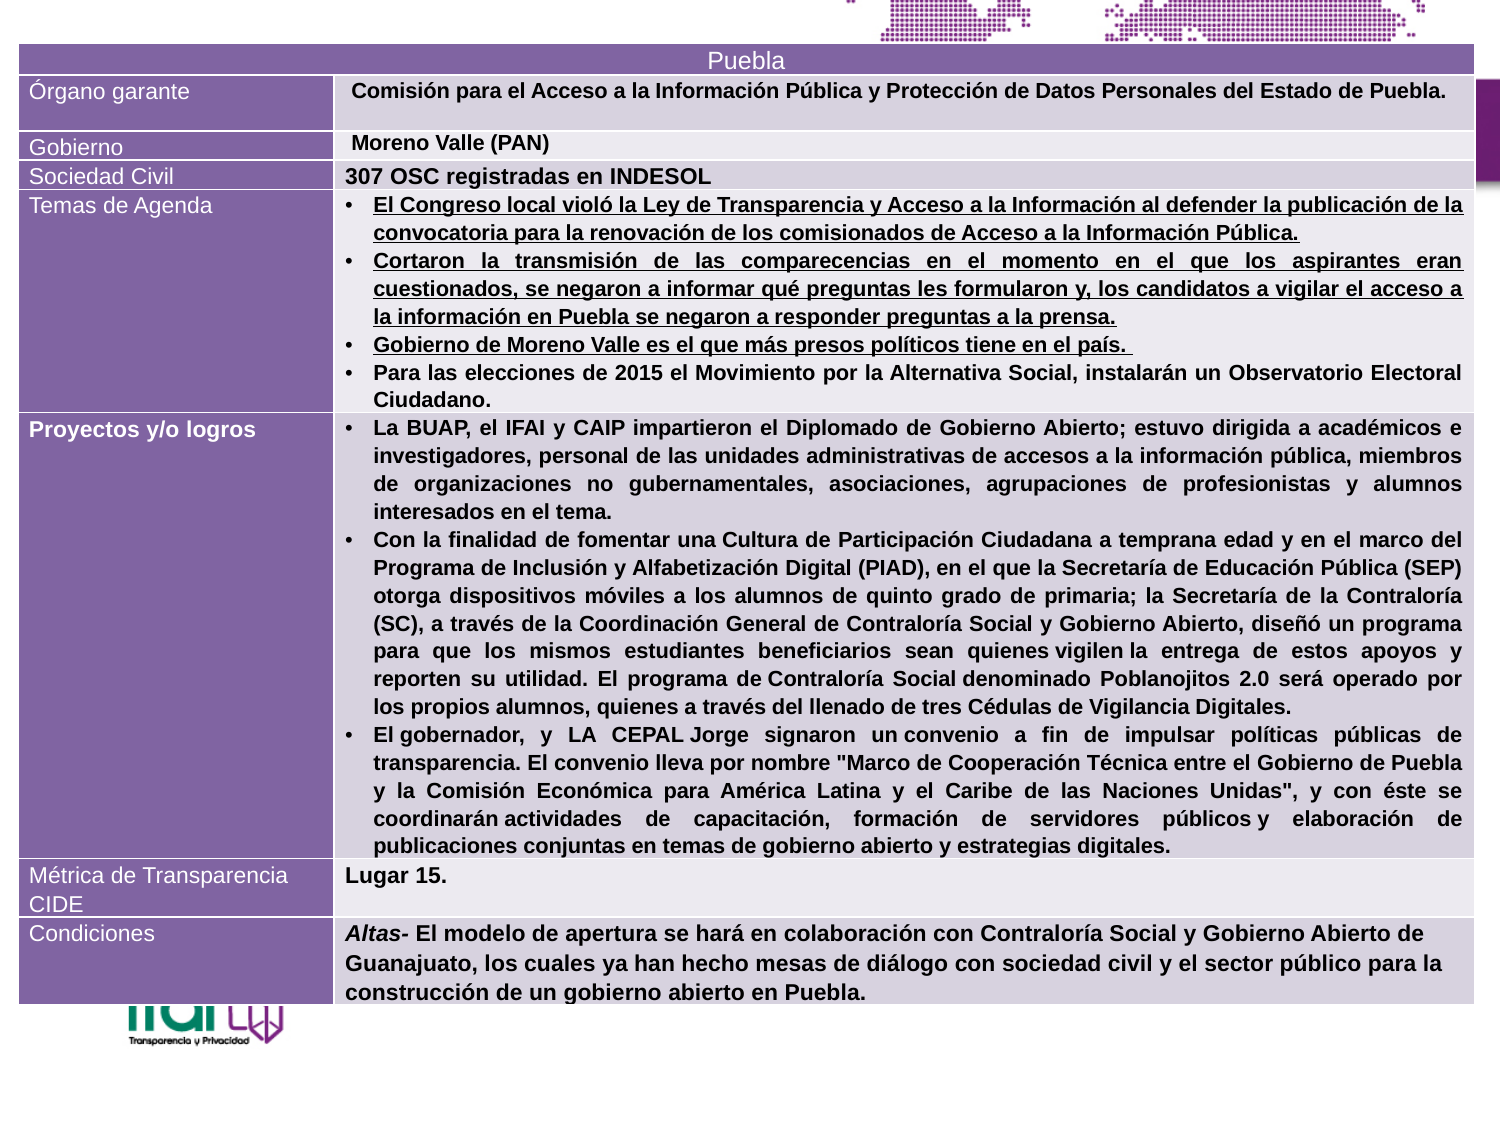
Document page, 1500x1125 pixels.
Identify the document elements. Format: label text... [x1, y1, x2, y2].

table_cell Gobierno [19, 132, 333, 159]
table_cell La BUAP, el IFAI y CAIP impartieron el Diplomado de Gobierno Abierto; estuvo dirigida a académicos e investigadores, personal de las unidades administrativas de accesos a la información pública, miembros de organizaciones no gubernamentales, asociaciones, agrupaciones de profesionistas y alumnos interesados en el tema. Con la finalidad de fomentar una Cultura de Participación Ciudadana a temprana edad y en el marco del Programa de Inclusión y Alfabetización Digital (PIAD), en el que la Secretaría de Educación Pública (SEP) otorga dispositivos móviles a los alumnos de quinto grado de primaria; la Secretaría de la Contraloría (SC), a través de la Coordinación General de Contraloría Social y Gobierno Abierto, diseñó un programa para que los mismos estudiantes beneficiarios sean quienes vigilen la entrega de estos apoyos y reporten su utilidad. El programa de Contraloría Social denominado Poblanojitos 2.0 será operado por los propios alumnos, quienes a través del llenado de tres Cédulas de Vigilancia Digitales. El gobernador, y LA CEPAL Jorge signaron un convenio a fin de impulsar políticas públicas de transparencia. El convenio lleva por nombre "Marco de Cooperación Técnica entre el Gobierno de Puebla y la Comisión Económica para América Latina y el Caribe de las Naciones Unidas", y con éste se coordinarán actividades de capacitación, formación de servidores públicos y elaboración de publicaciones conjuntas en temas de gobierno abierto y estrategias digitales. [335, 413, 1474, 858]
table_cell Métrica de Transparencia CIDE [19, 859, 333, 916]
picture [0, 0, 1500, 1125]
table_cell Órgano garante [19, 76, 333, 130]
table_cell 307 OSC registradas en INDESOL [335, 161, 1474, 189]
table_cell Condiciones [19, 918, 333, 1004]
table_cell Altas- El modelo de apertura se hará en colaboración con Contraloría Social y Gobierno Abierto de Guanajuato, los cuales ya han hecho mesas de diálogo con sociedad civil y el sector público para la construcción de un gobierno abierto en Puebla. [335, 918, 1474, 1004]
table_header Puebla [19, 44, 1474, 74]
table_cell Moreno Valle (PAN) [335, 132, 1474, 159]
table_cell Temas de Agenda [19, 190, 333, 412]
table_cell El Congreso local violó la Ley de Transparencia y Acceso a la Información al defender la publicación de la convocatoria para la renovación de los comisionados de Acceso a la Información Pública. Cortaron la transmisión de las comparecencias en el momento en el que los aspirantes eran cuestionados, se negaron a informar qué preguntas les formularon y, los candidatos a vigilar el acceso a la información en Puebla se negaron a responder preguntas a la prensa. Gobierno de Moreno Valle es el que más presos políticos tiene en el país. Para las elecciones de 2015 el Movimiento por la Alternativa Social, instalarán un Observatorio Electoral Ciudadano. [335, 190, 1474, 412]
table_cell Lugar 15. [335, 859, 1474, 916]
table_cell Comisión para el Acceso a la Información Pública y Protección de Datos Personales del Estado de Puebla. [335, 76, 1474, 130]
table_cell Sociedad Civil [19, 161, 333, 189]
table_cell Proyectos y/o logros [19, 413, 333, 858]
